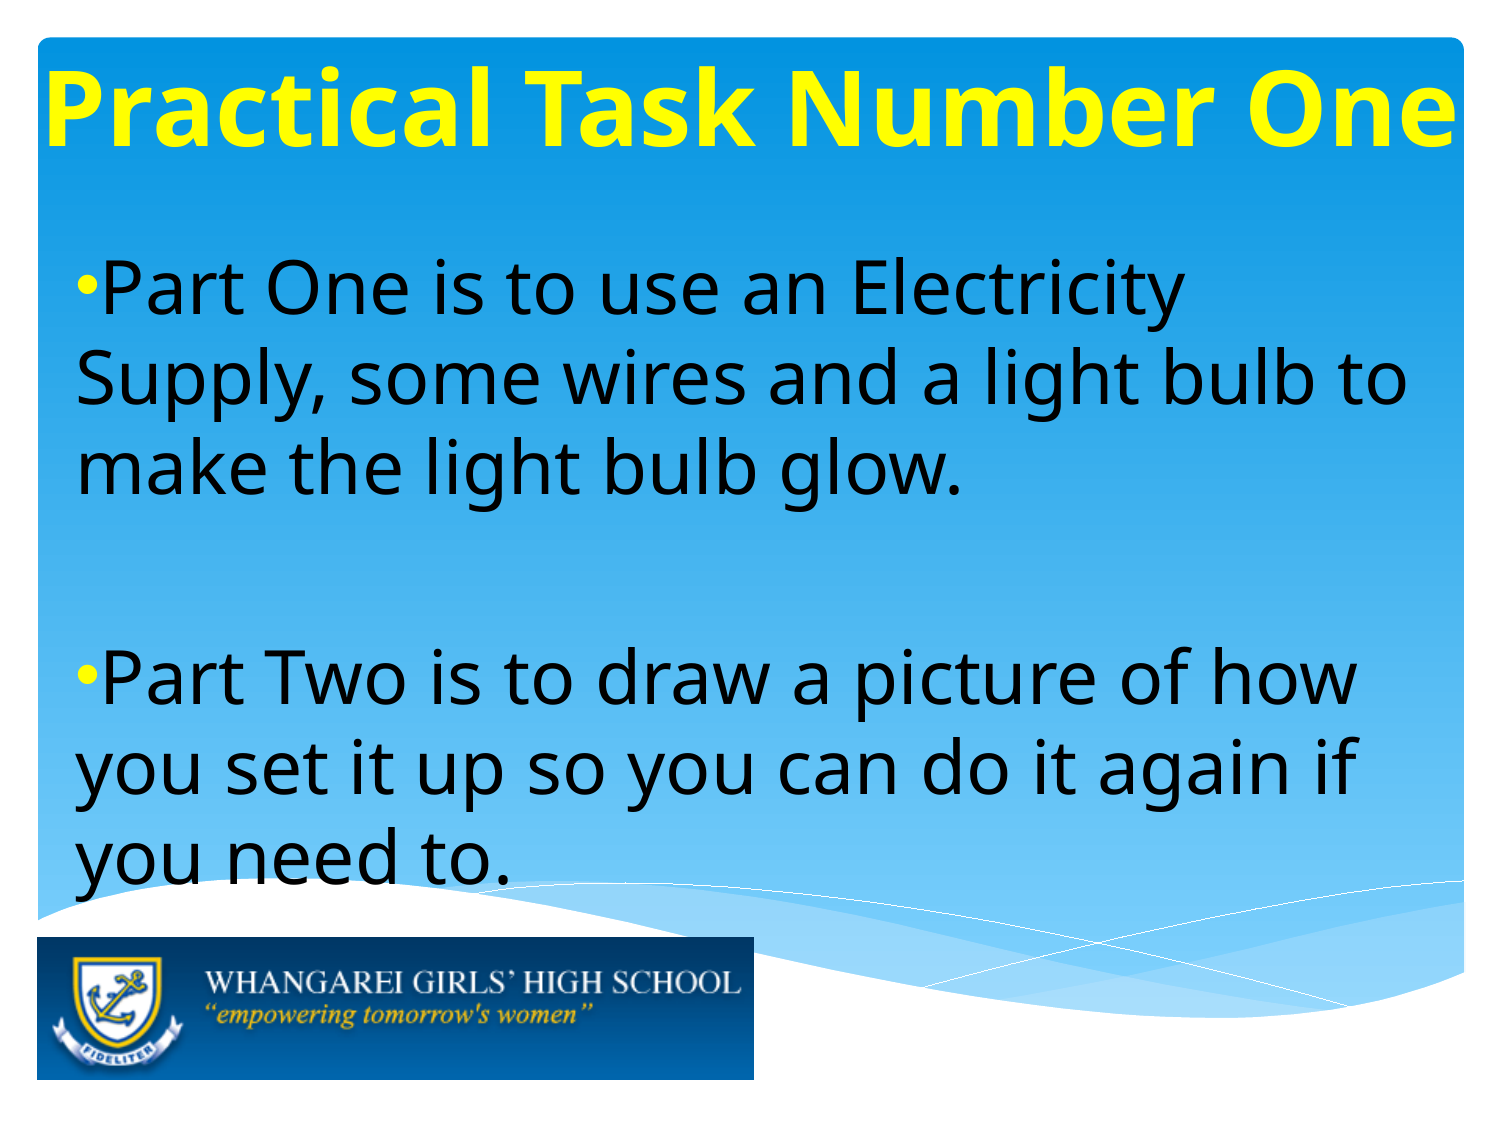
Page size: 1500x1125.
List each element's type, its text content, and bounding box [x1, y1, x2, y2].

picture [37, 937, 754, 1080]
text_box Part One is to use an Electricity Supply, some wires and a light bulb to make the light bulb glow. Part Two is to draw a picture of how you set it up so you can do it again if you need to. [74, 231, 1471, 958]
text_box Practical Task Number One [37, 37, 1466, 168]
